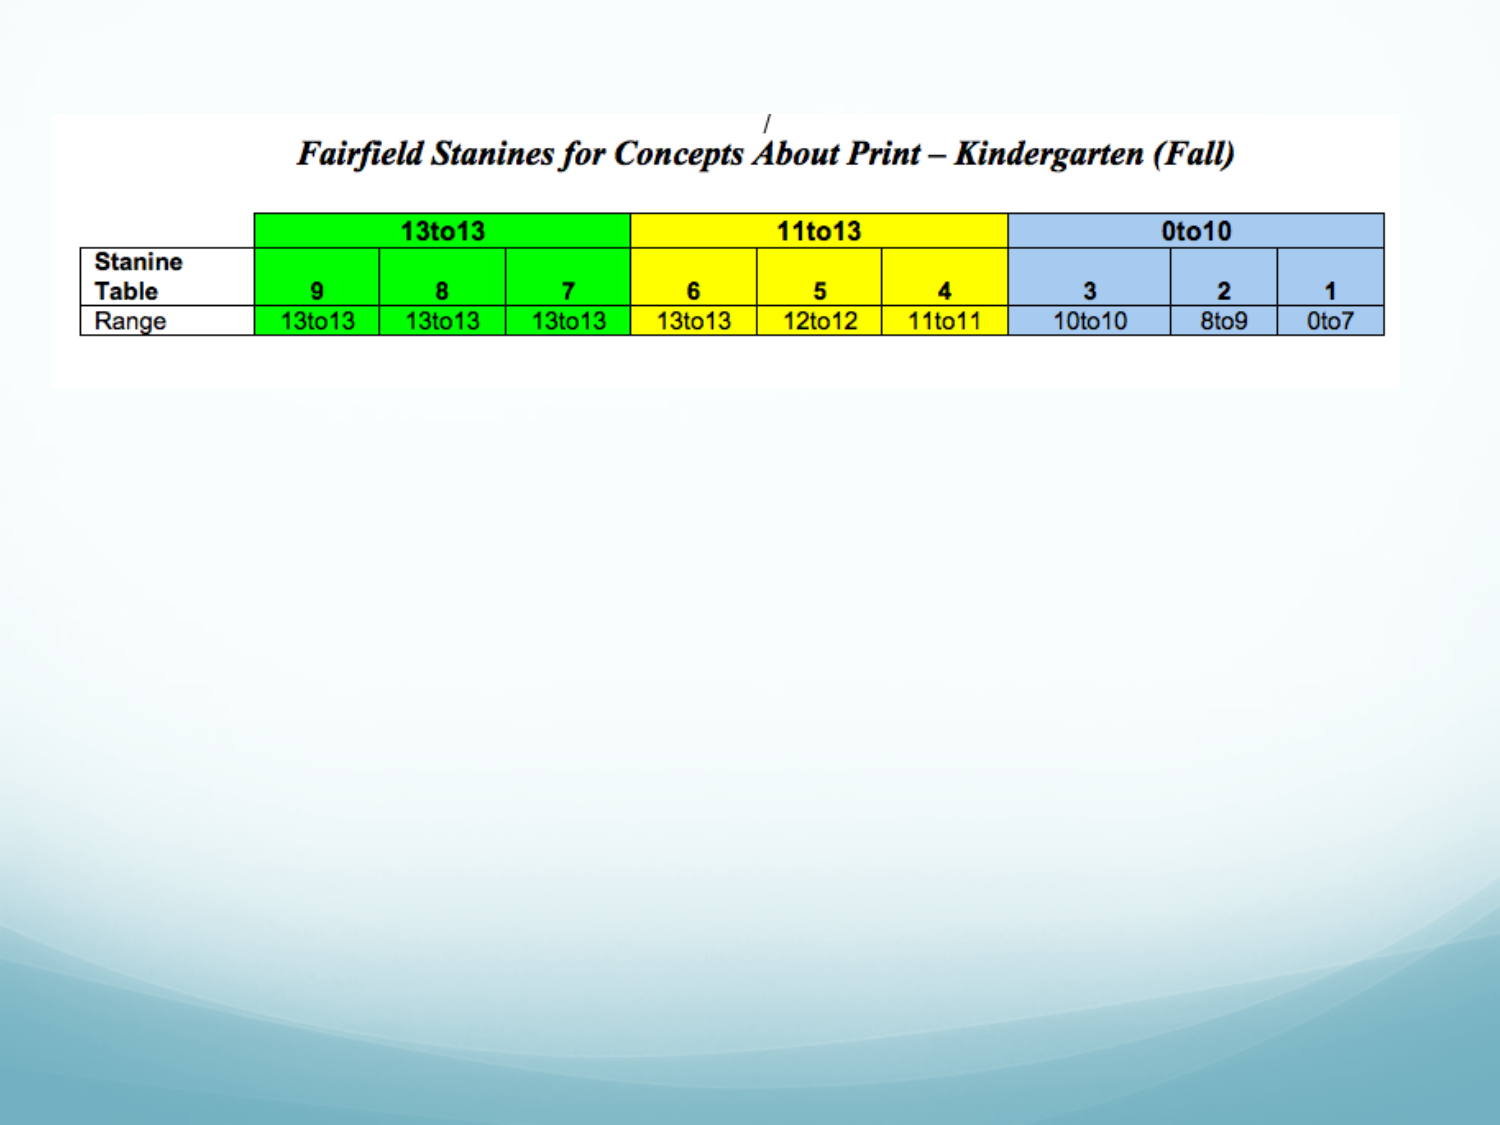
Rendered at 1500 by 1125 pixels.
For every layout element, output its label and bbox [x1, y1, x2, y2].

picture [52, 113, 1401, 389]
